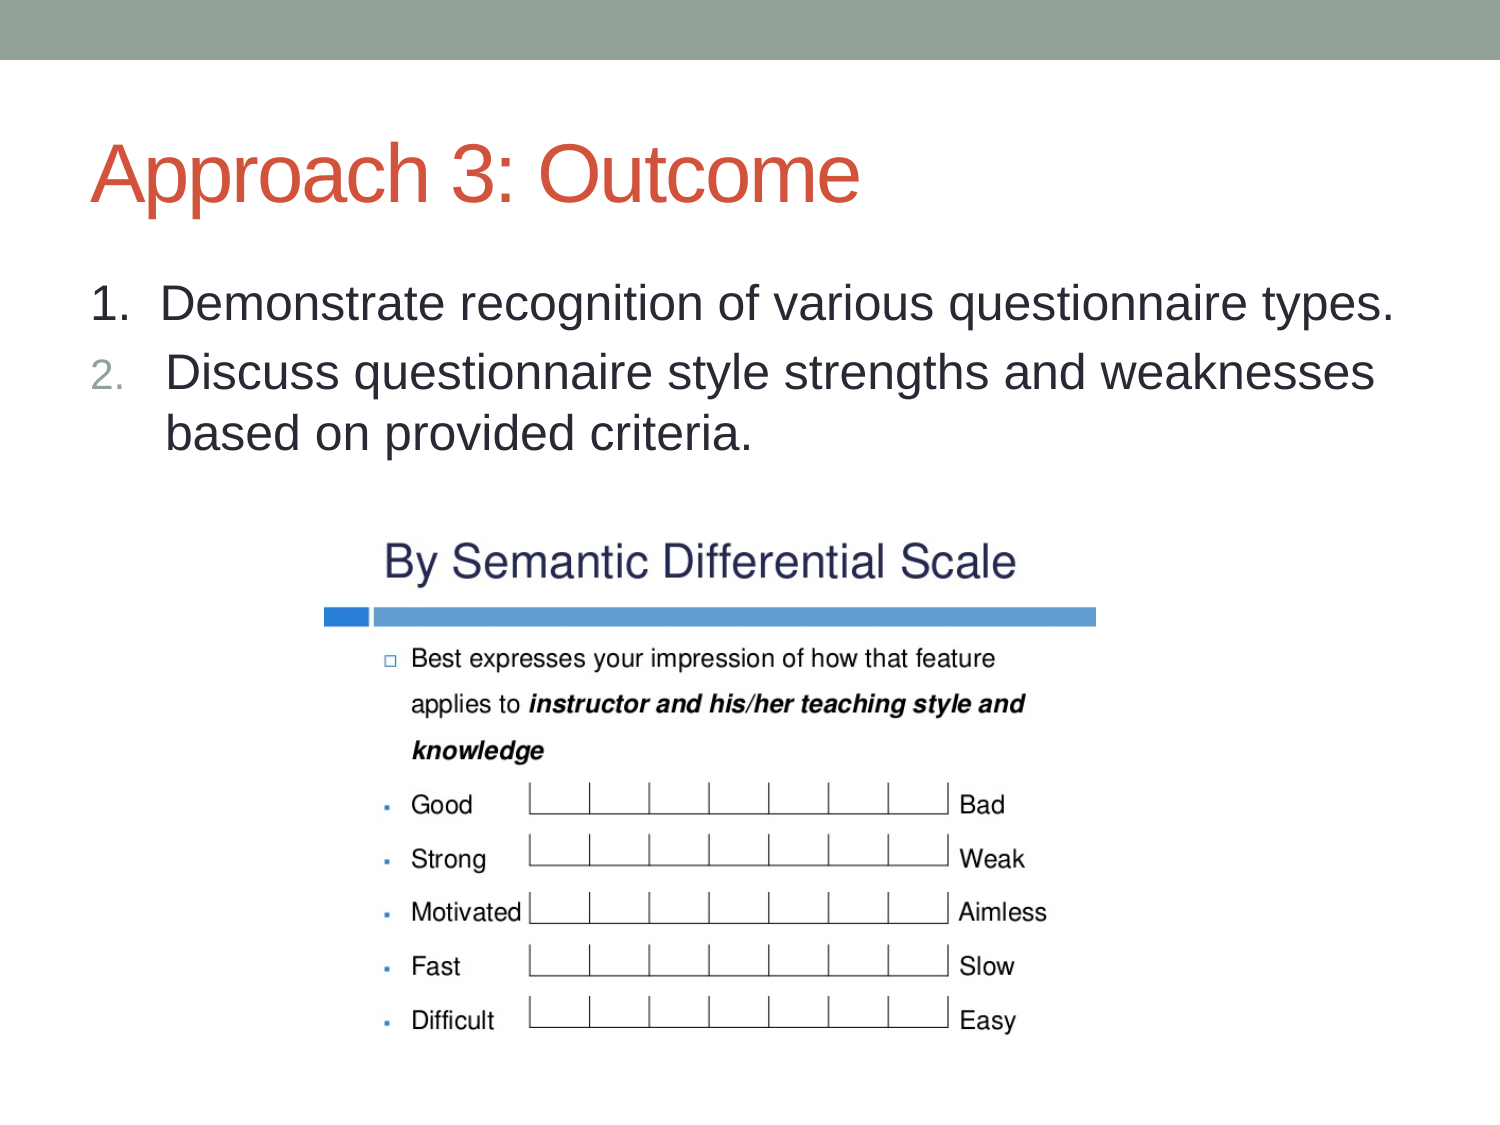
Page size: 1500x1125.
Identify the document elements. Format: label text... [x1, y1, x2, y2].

picture [324, 499, 1097, 1079]
list 1. Demonstrate recognition of various questionnaire types. Discuss questionnaire style strengths and weaknesses based on provided criteria. [75, 262, 1425, 1063]
title Approach 3: Outcome [75, 87, 1425, 250]
